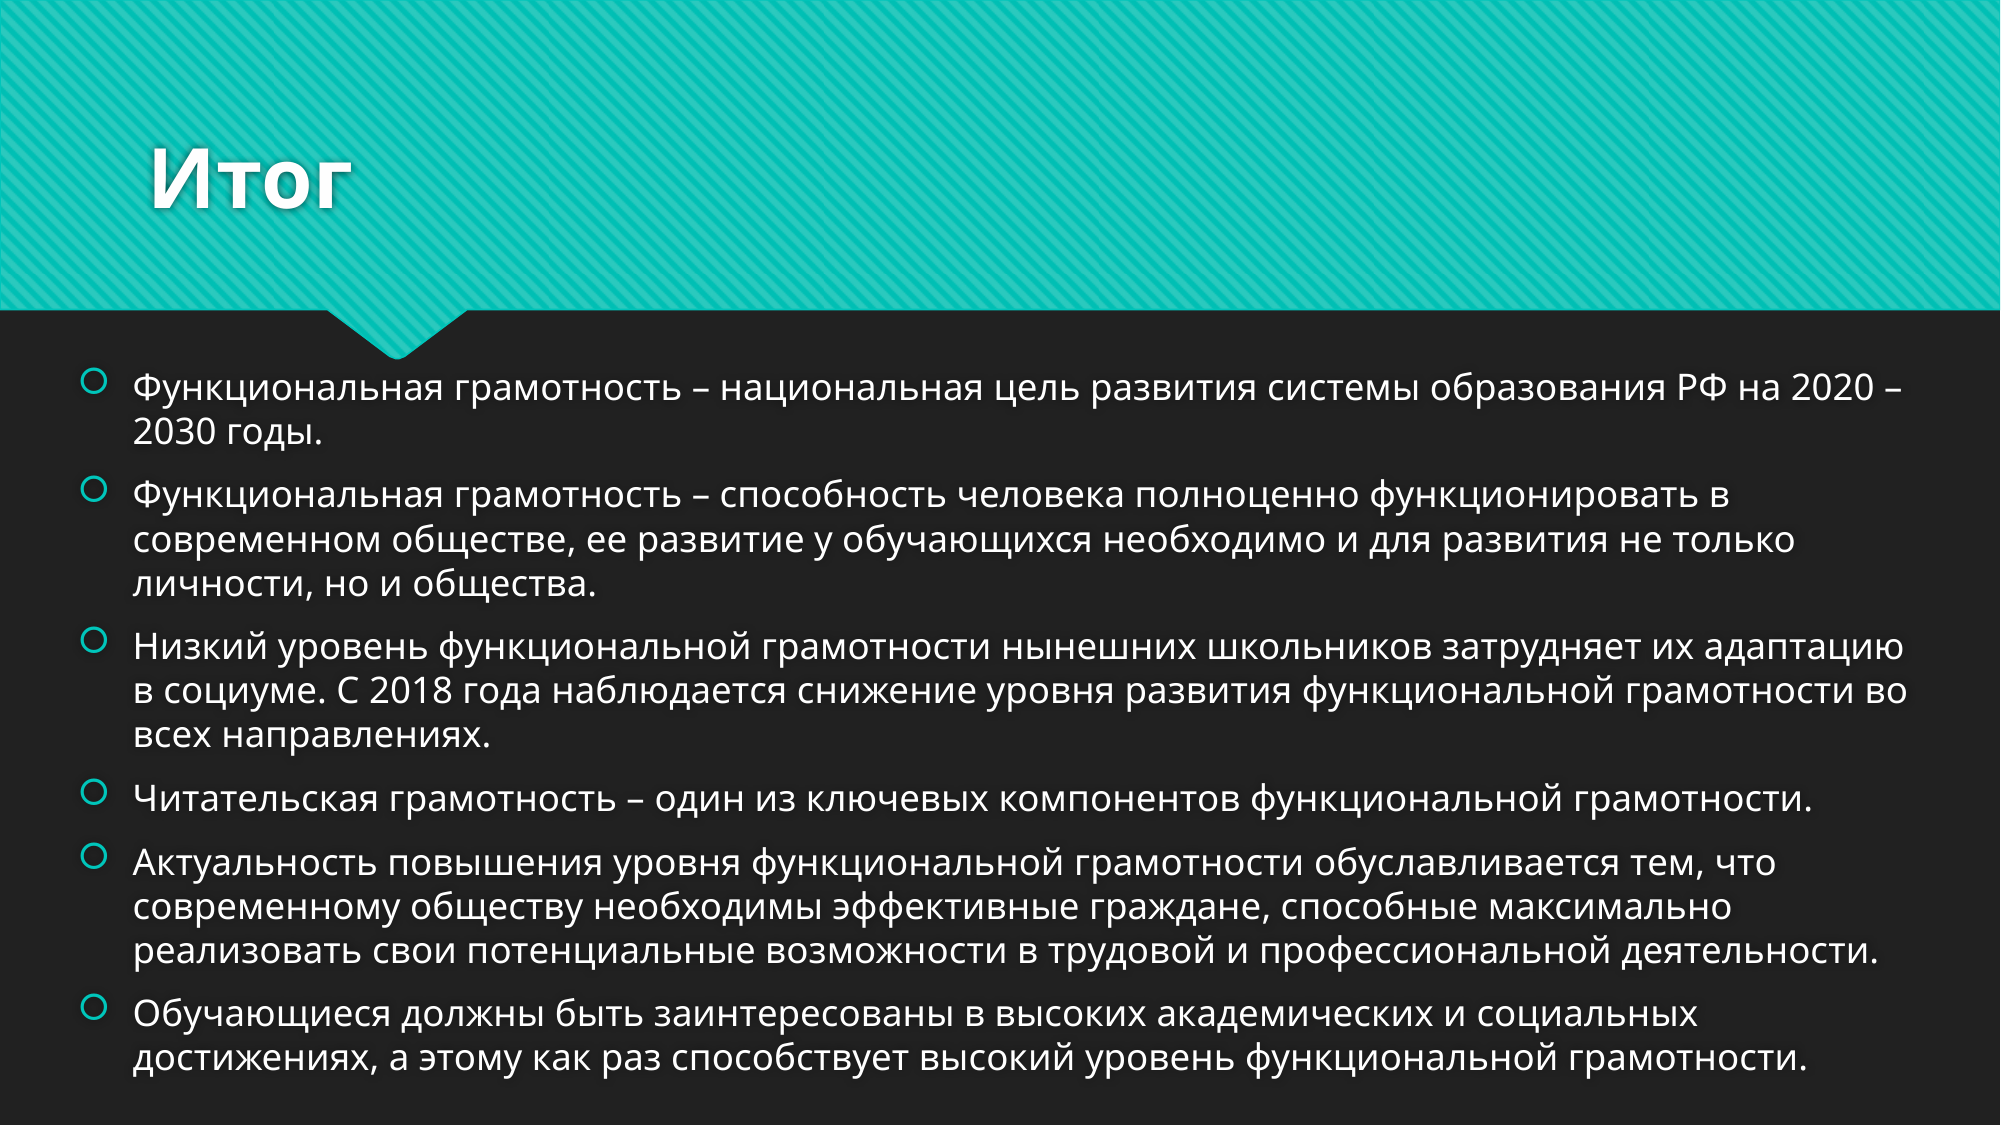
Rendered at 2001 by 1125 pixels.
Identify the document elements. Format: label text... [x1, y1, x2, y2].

list Функциональная грамотность – национальная цель развития системы образования РФ на 2020 – 2030 годы. Функциональная грамотность – способность человека полноценно функционировать в современном обществе, ее развитие у обучающихся необходимо и для развития не только личности, но и общества. Низкий уровень функциональной грамотности нынешних школьников затрудняет их адаптацию в социуме. С 2018 года наблюдается снижение уровня развития функциональной грамотности во всех направлениях. Читательская грамотность – один из ключевых компонентов функциональной грамотности. Актуальность повышения уровня функциональной грамотности обуславливается тем, что современному обществу необходимы эффективные граждане, способные максимально реализовать свои потенциальные возможности в трудовой и профессиональной деятельности. Обучающиеся должны быть заинтересованы в высоких академических и социальных достижениях, а этому как раз способствует высокий уровень функциональной грамотности. [62, 340, 1928, 1102]
title Итог [132, 73, 1868, 233]
